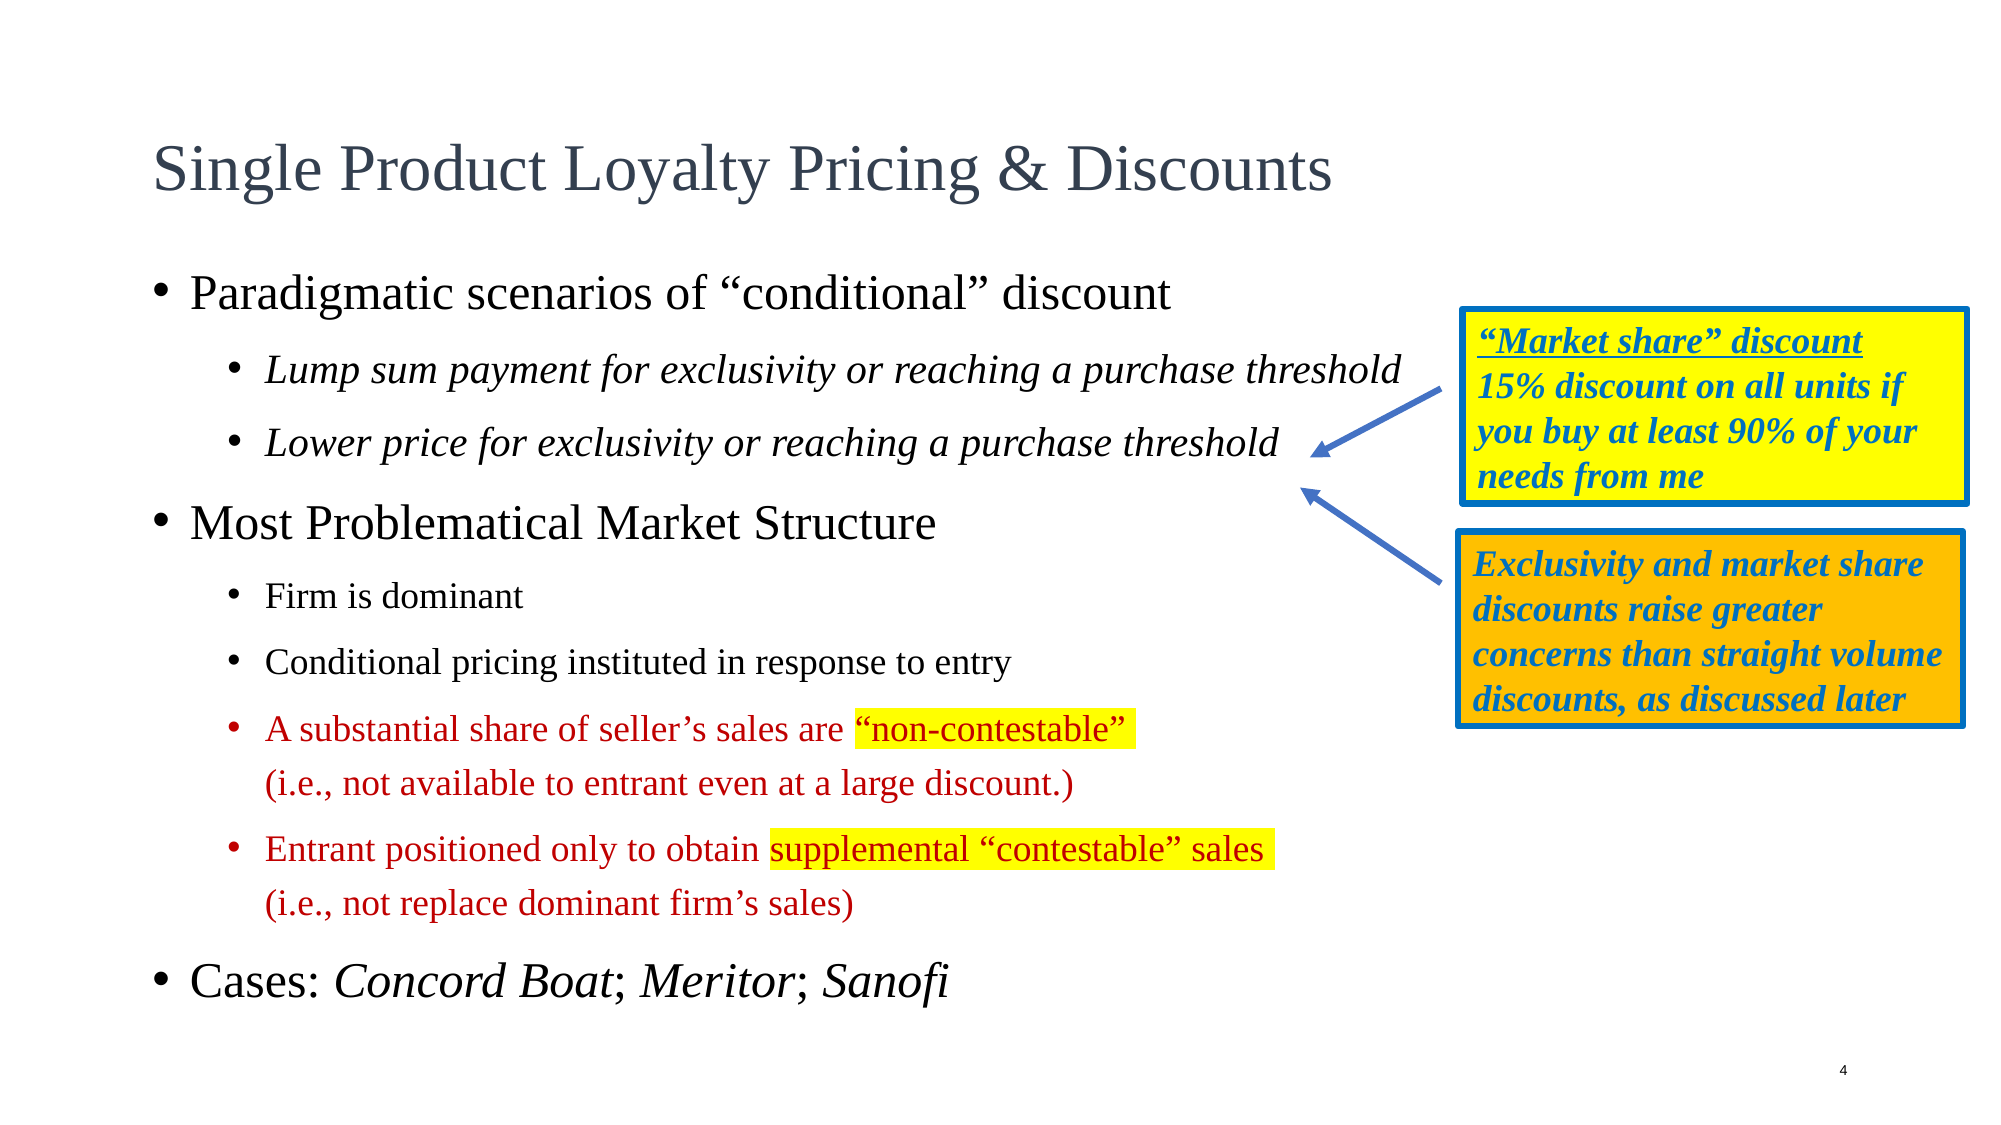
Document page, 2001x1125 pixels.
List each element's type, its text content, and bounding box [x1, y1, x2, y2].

list Paradigmatic scenarios of “conditional” discount Lump sum payment for exclusivity or reaching a purchase threshold Lower price for exclusivity or reaching a purchase threshold Most Problematical Market Structure Firm is dominant Conditional pricing instituted in response to entry A substantial share of seller’s sales are “non-contestable” (i.e., not available to entrant even at a large discount.) Entrant positioned only to obtain supplemental “contestable” sales (i.e., not replace dominant firm’s sales) Cases: Concord Boat; Meritor; Sanofi [137, 240, 1538, 1103]
text_box “Market share” discount 15% discount on all units if you buy at least 90% of your needs from me [1462, 308, 1968, 504]
slide_number 4 [1412, 1042, 1863, 1103]
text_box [1309, 388, 1441, 458]
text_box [1299, 487, 1441, 584]
title Single Product Loyalty Pricing & Discounts [137, 59, 1863, 278]
text_box Exclusivity and market share discounts raise greater concerns than straight volume discounts, as discussed later [1458, 531, 1963, 727]
